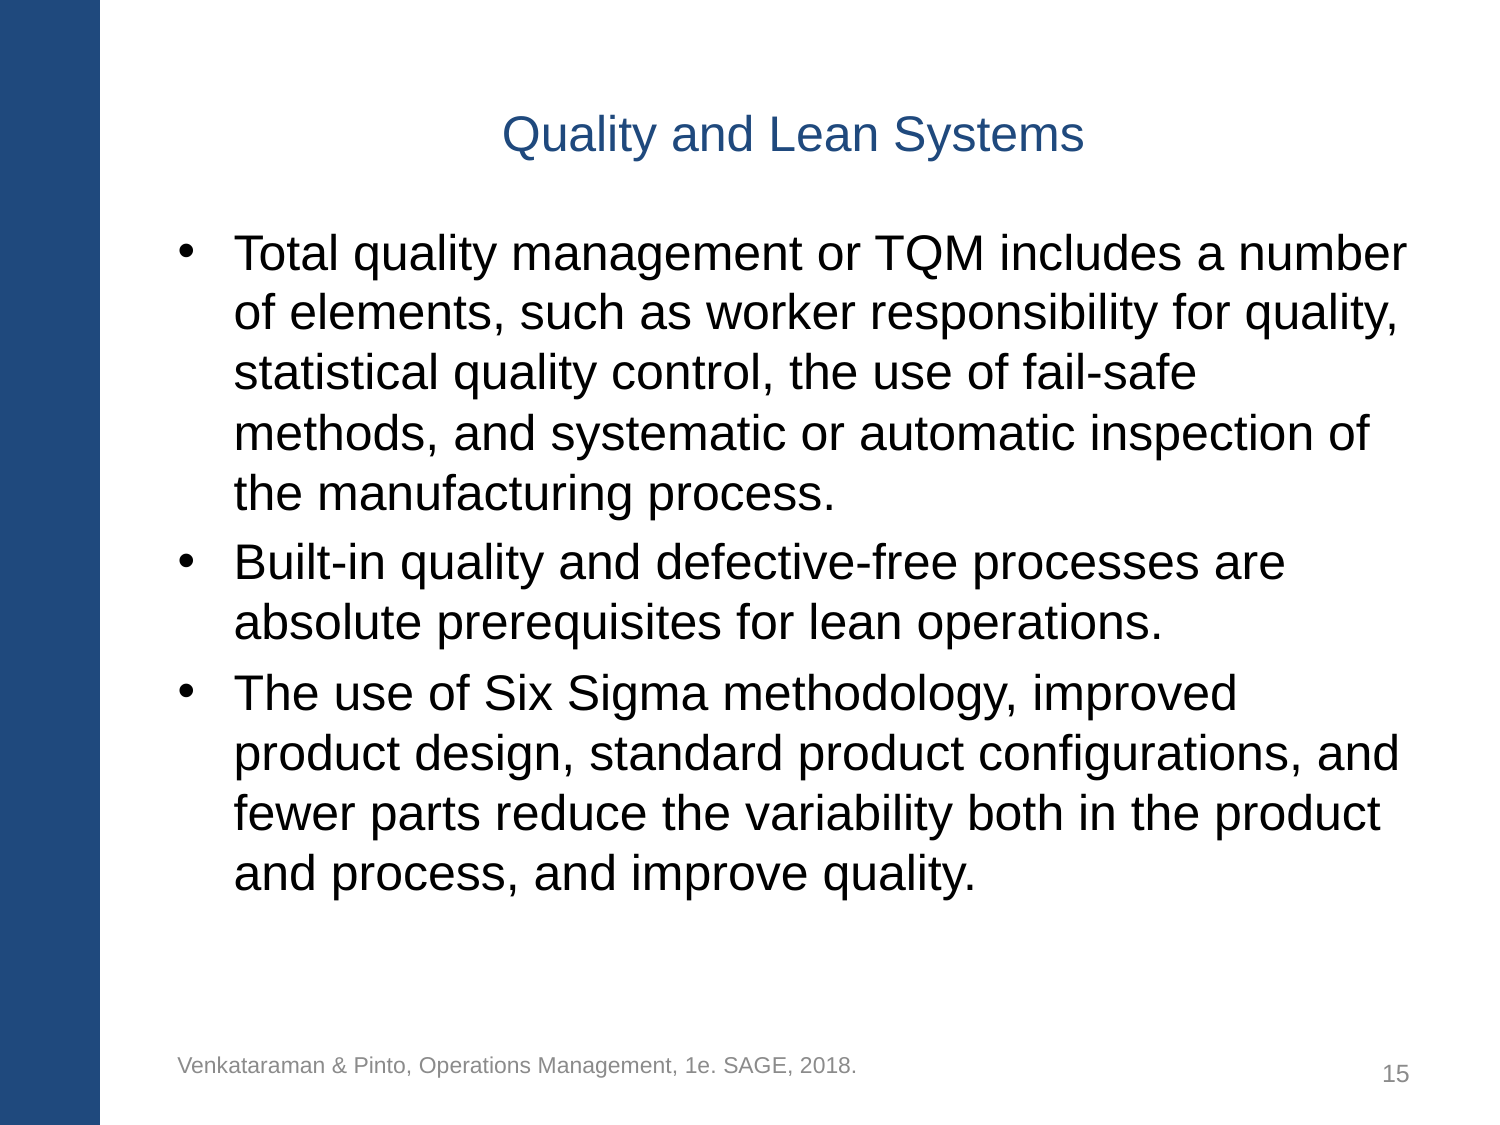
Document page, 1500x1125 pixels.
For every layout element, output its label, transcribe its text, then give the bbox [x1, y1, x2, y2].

footer Venkataraman & Pinto, Operations Management, 1e. SAGE, 2018. [162, 1042, 1313, 1103]
list Total quality management or TQM includes a number of elements, such as worker responsibility for quality, statistical quality control, the use of fail-safe methods, and systematic or automatic inspection of the manufacturing process. Built-in quality and defective-free processes are absolute prerequisites for lean operations. The use of Six Sigma methodology, improved product design, standard product configurations, and fewer parts reduce the variability both in the product and process, and improve quality. [162, 212, 1425, 1025]
title Quality and Lean Systems [162, 37, 1425, 212]
slide_number 15 [1350, 1042, 1425, 1103]
